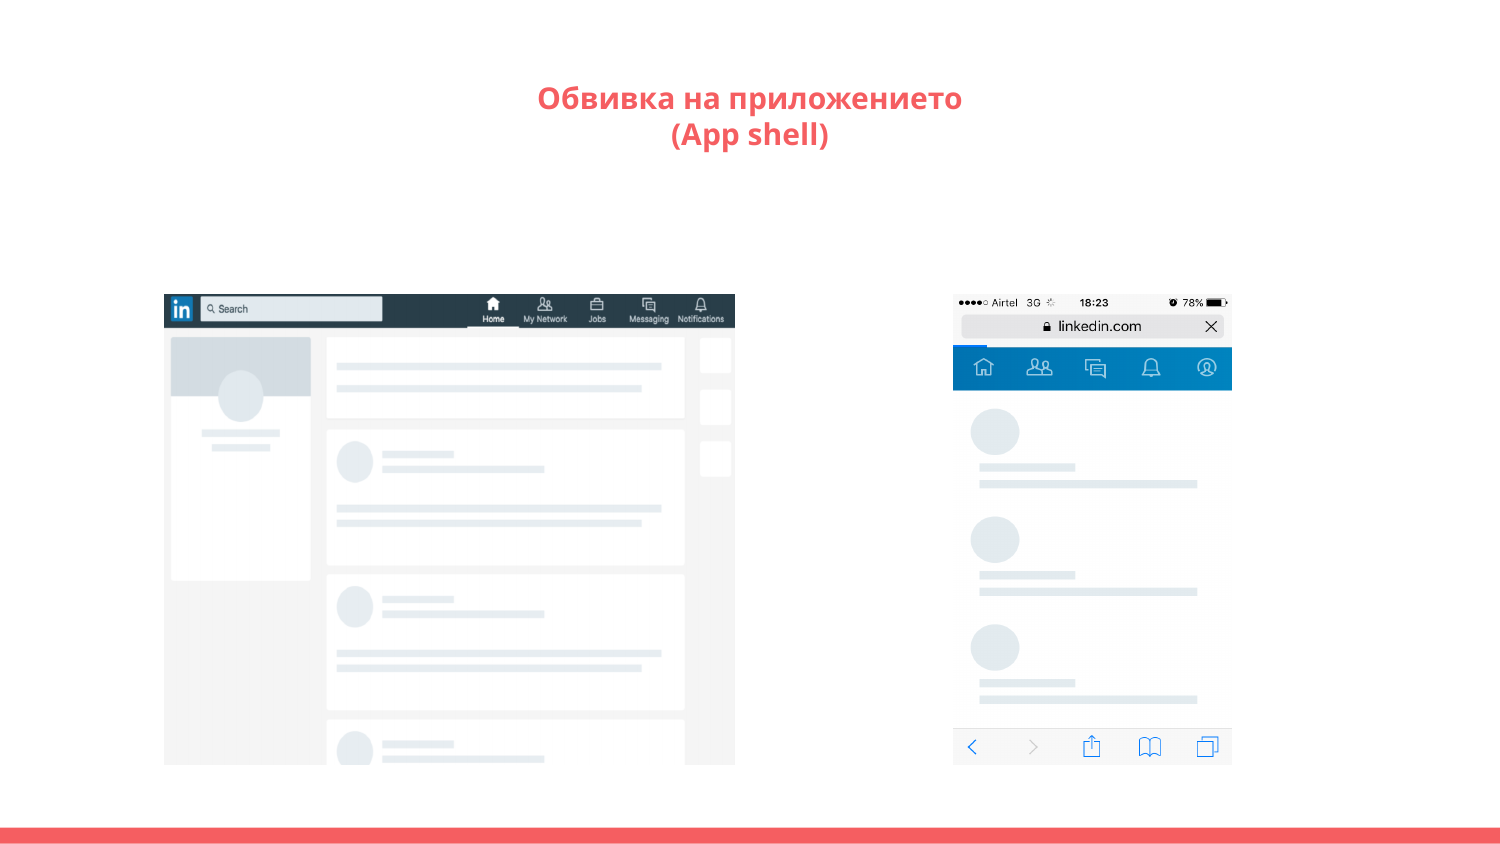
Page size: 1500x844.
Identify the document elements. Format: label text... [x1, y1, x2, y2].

picture [164, 294, 736, 765]
picture [953, 294, 1232, 765]
title Обвивка на приложението (App shell) [51, 64, 1449, 167]
